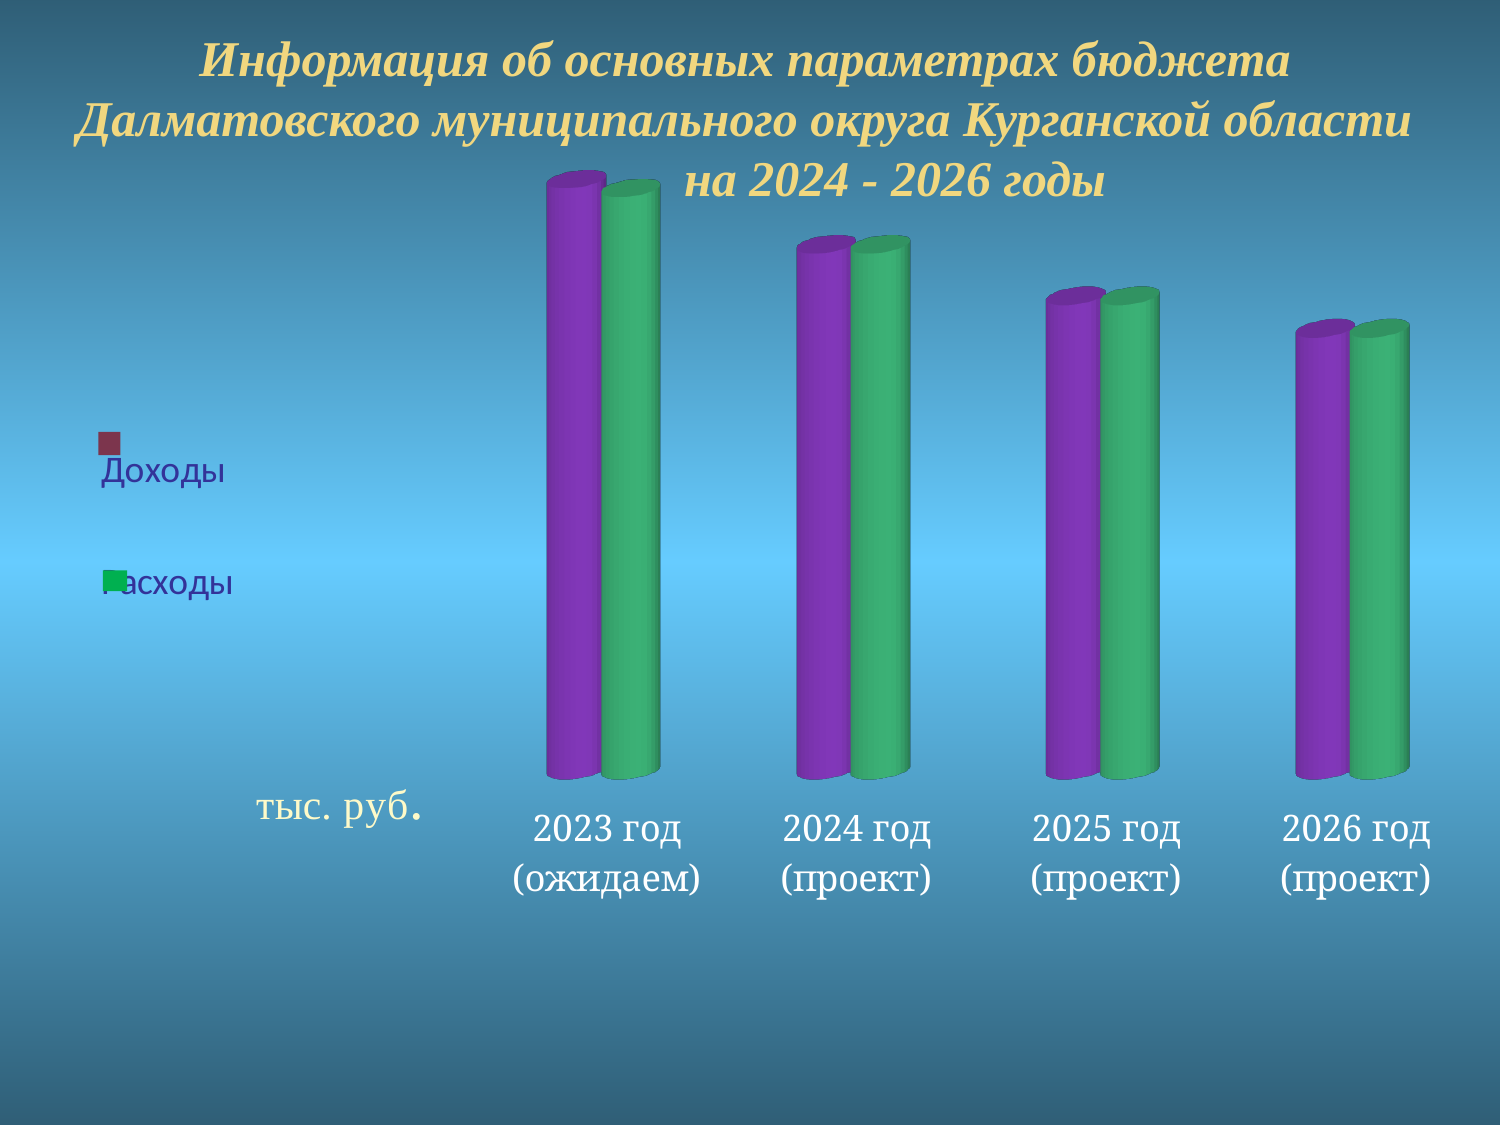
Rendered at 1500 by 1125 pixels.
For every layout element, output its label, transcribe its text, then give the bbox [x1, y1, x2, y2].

chart [30, 157, 1500, 1125]
text_box Информация об основных параметрах бюджета Далматовского муниципального округа Курганской области на 2024 - 2026 годы [31, 18, 1471, 146]
